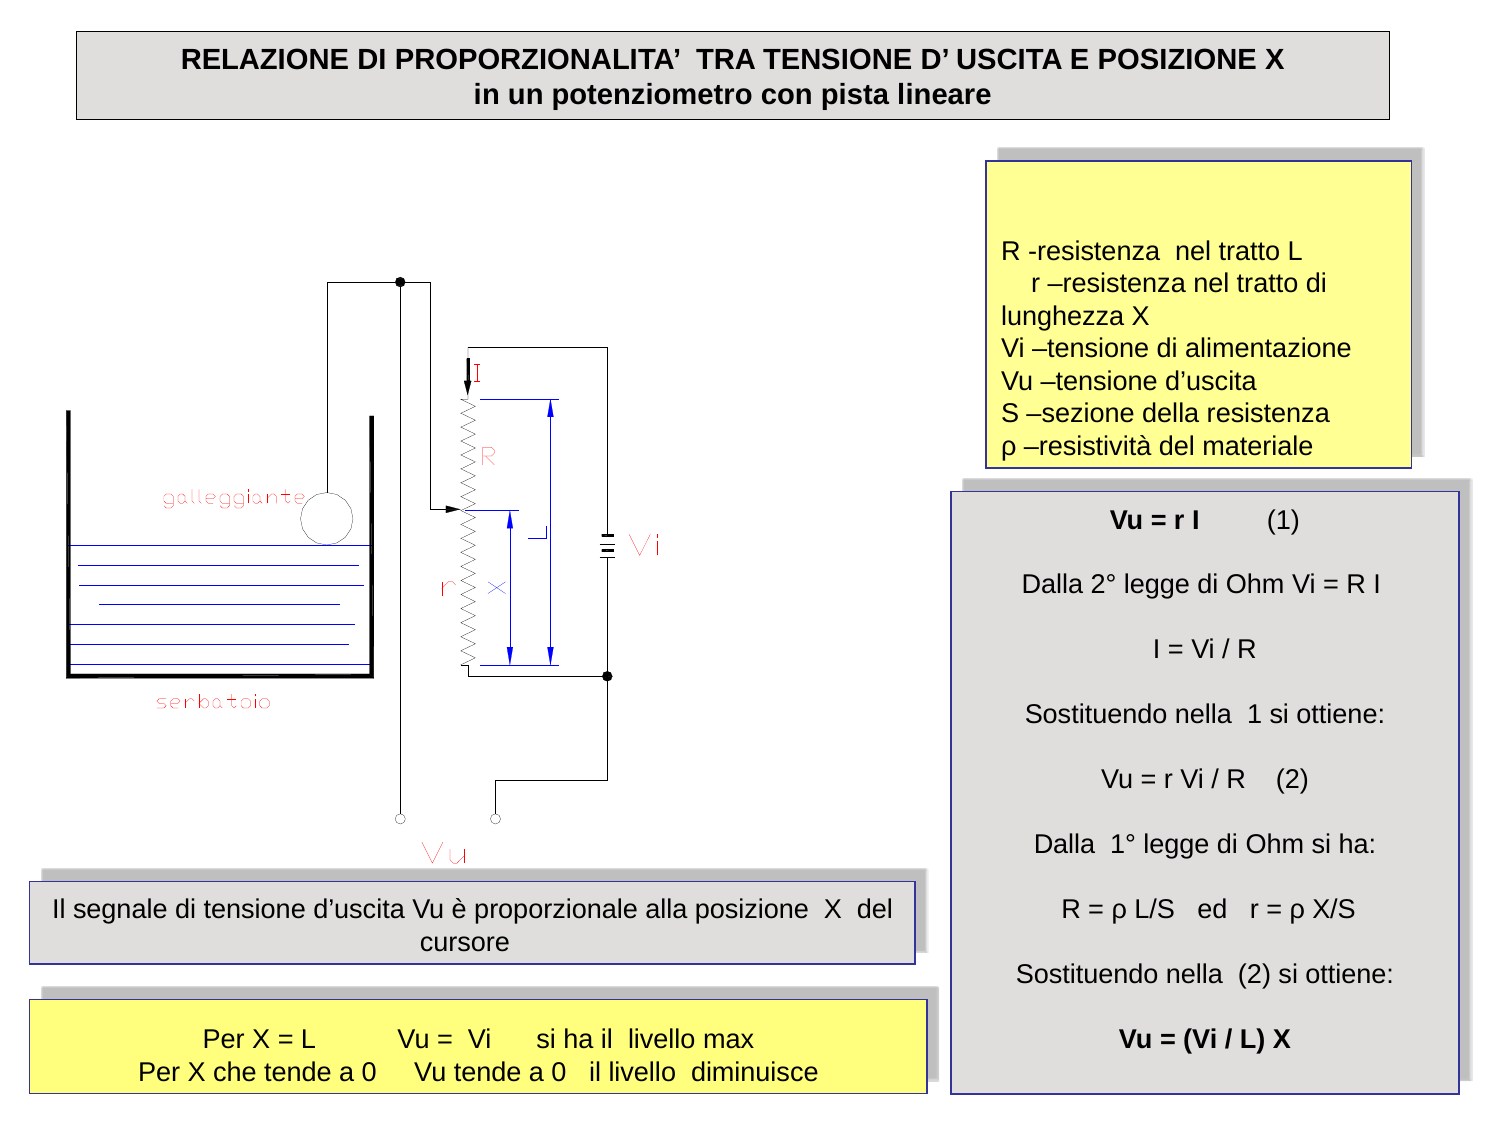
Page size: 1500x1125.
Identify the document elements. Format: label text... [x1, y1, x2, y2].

title RELAZIONE DI PROPORZIONALITA’ TRA TENSIONE D’ USCITA E POSIZIONE X in un potenziometro con pista lineare [76, 31, 1390, 120]
text_box Per X = L Vu = Vi si ha il livello max Per X che tende a 0 Vu tende a 0 il livello diminuisce [29, 999, 927, 1094]
text_box Il segnale di tensione d’uscita Vu è proporzionale alla posizione X del cursore [29, 881, 916, 964]
text_box R -resistenza nel tratto L r –resistenza nel tratto di lunghezza X Vi –tensione di alimentazione Vu –tensione d’uscita S –sezione della resistenza ρ –resistività del materiale [986, 160, 1412, 468]
text_box Vu = r I (1) Dalla 2° legge di Ohm Vi = R I I = Vi / R Sostituendo nella 1 si ottiene: Vu = r Vi / R (2) Dalla 1° legge di Ohm si ha: R = ρ L/S ed r = ρ X/S Sostituendo nella (2) si ottiene: Vu = (Vi / L) X [950, 491, 1459, 1094]
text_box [0, 243, 832, 936]
